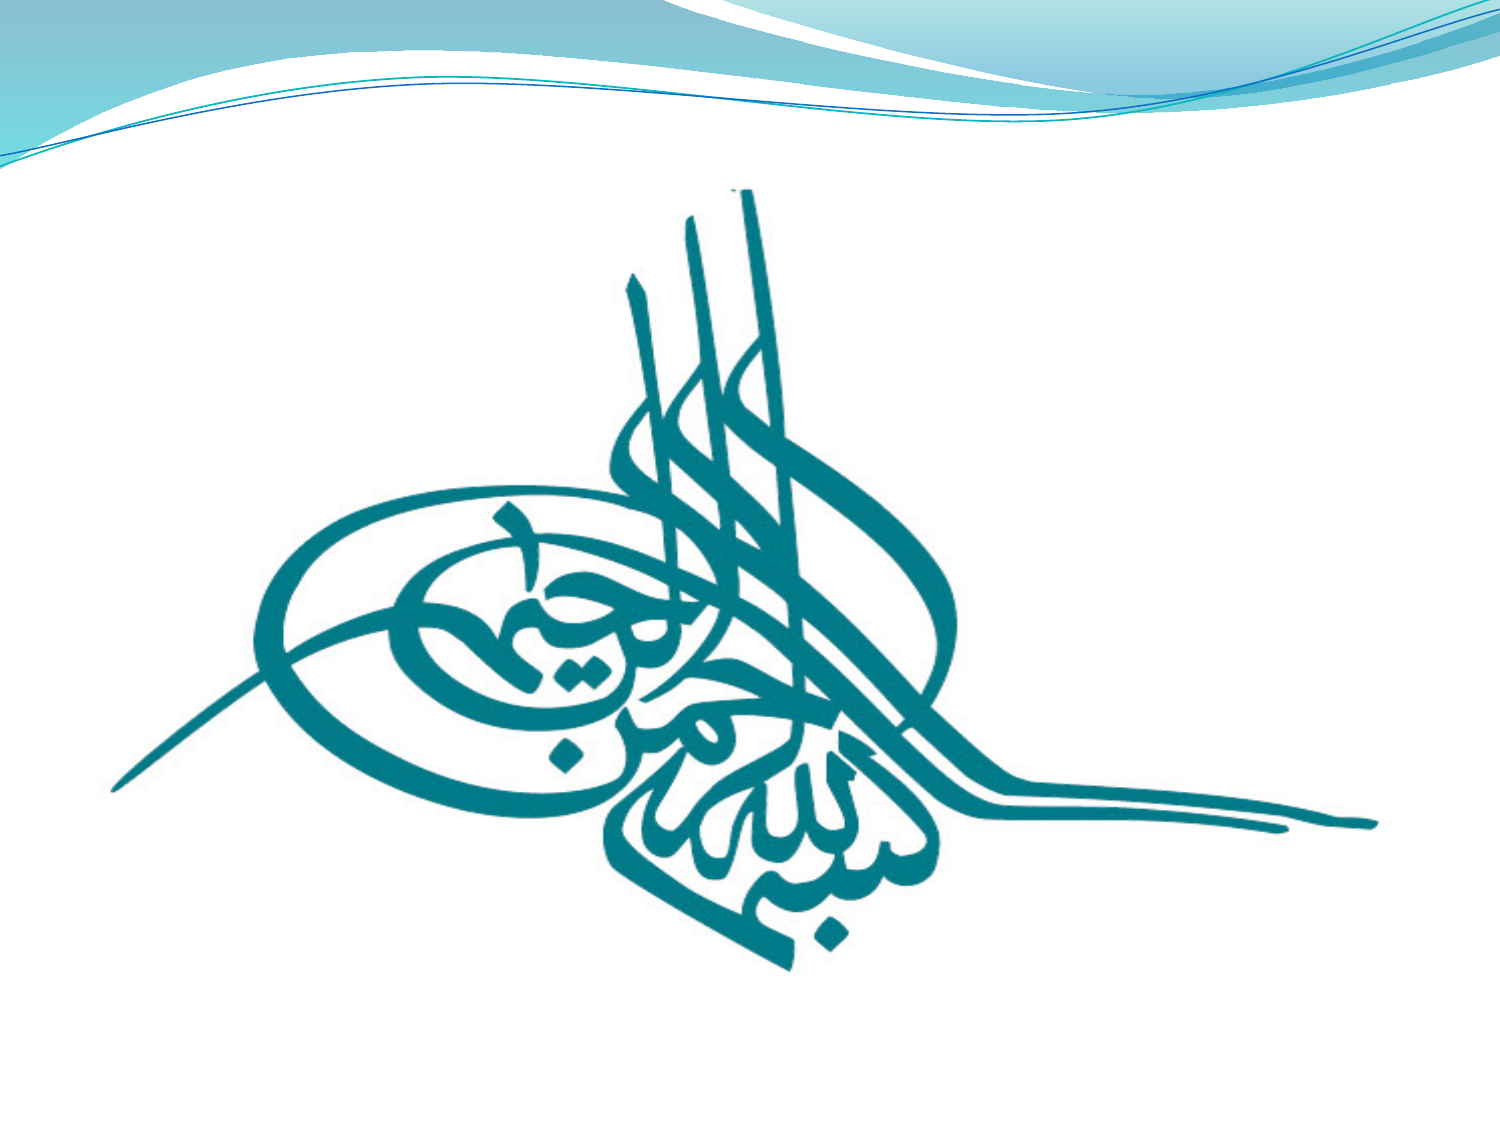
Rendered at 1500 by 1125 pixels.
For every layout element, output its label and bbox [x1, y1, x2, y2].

picture [99, 162, 1401, 988]
